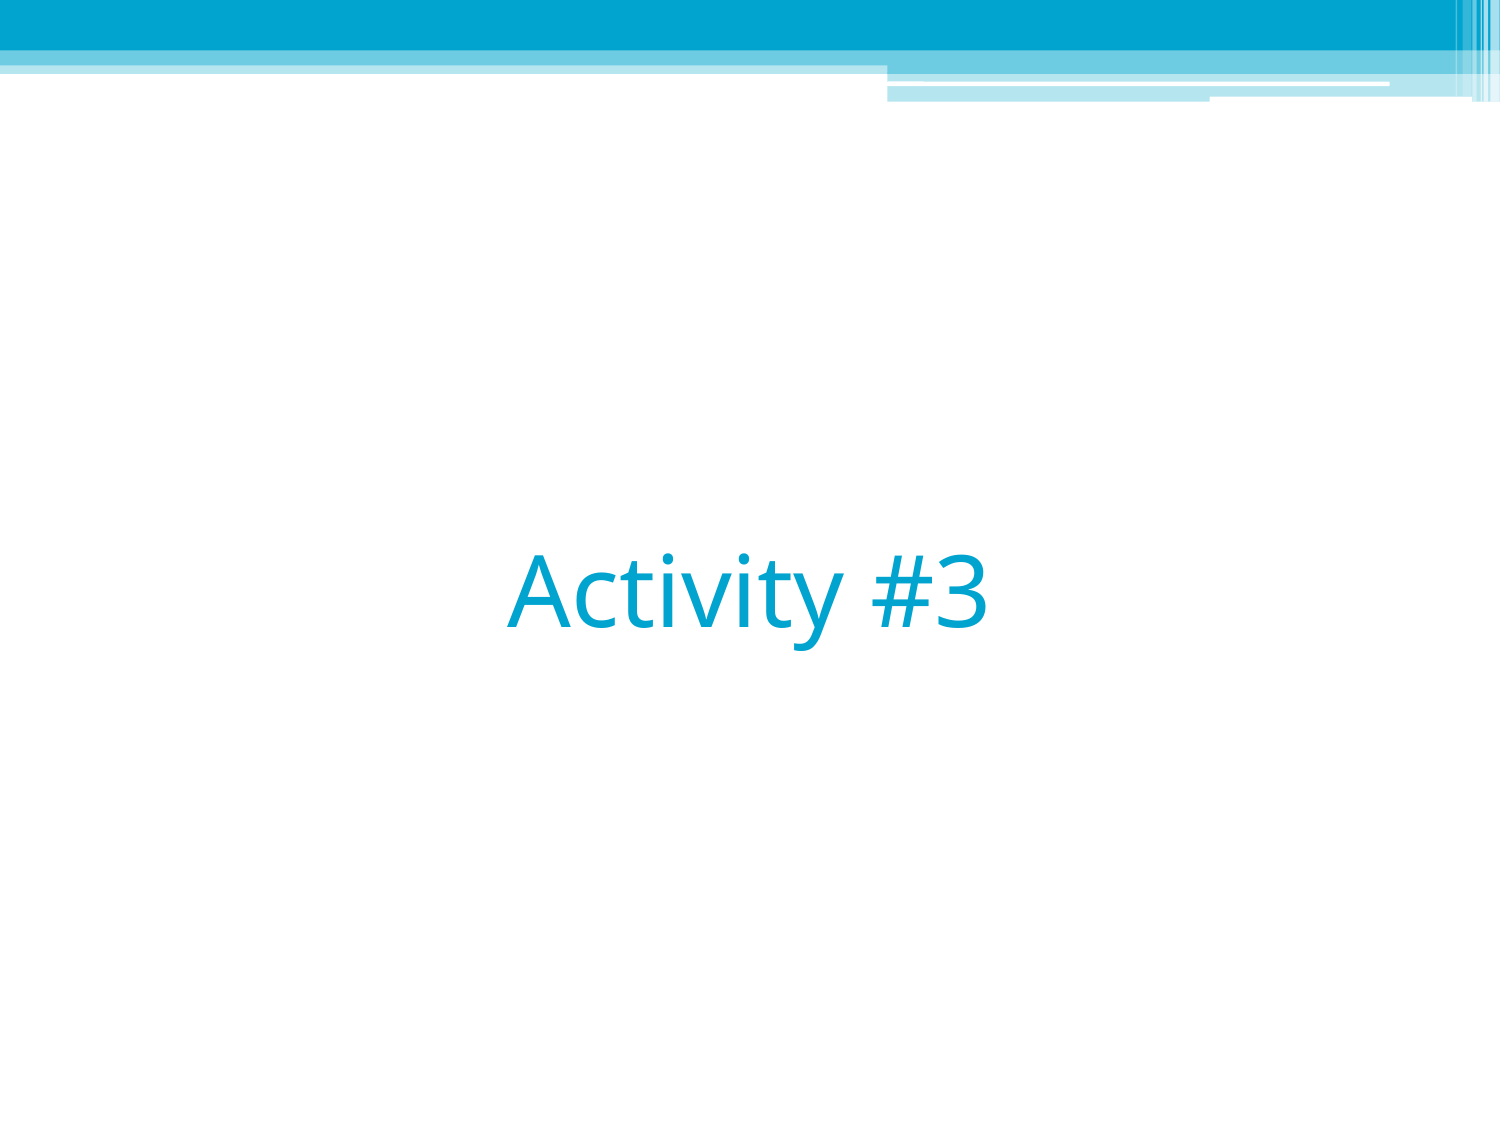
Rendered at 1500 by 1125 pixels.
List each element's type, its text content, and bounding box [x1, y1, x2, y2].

title Activity #3 [75, 500, 1425, 676]
